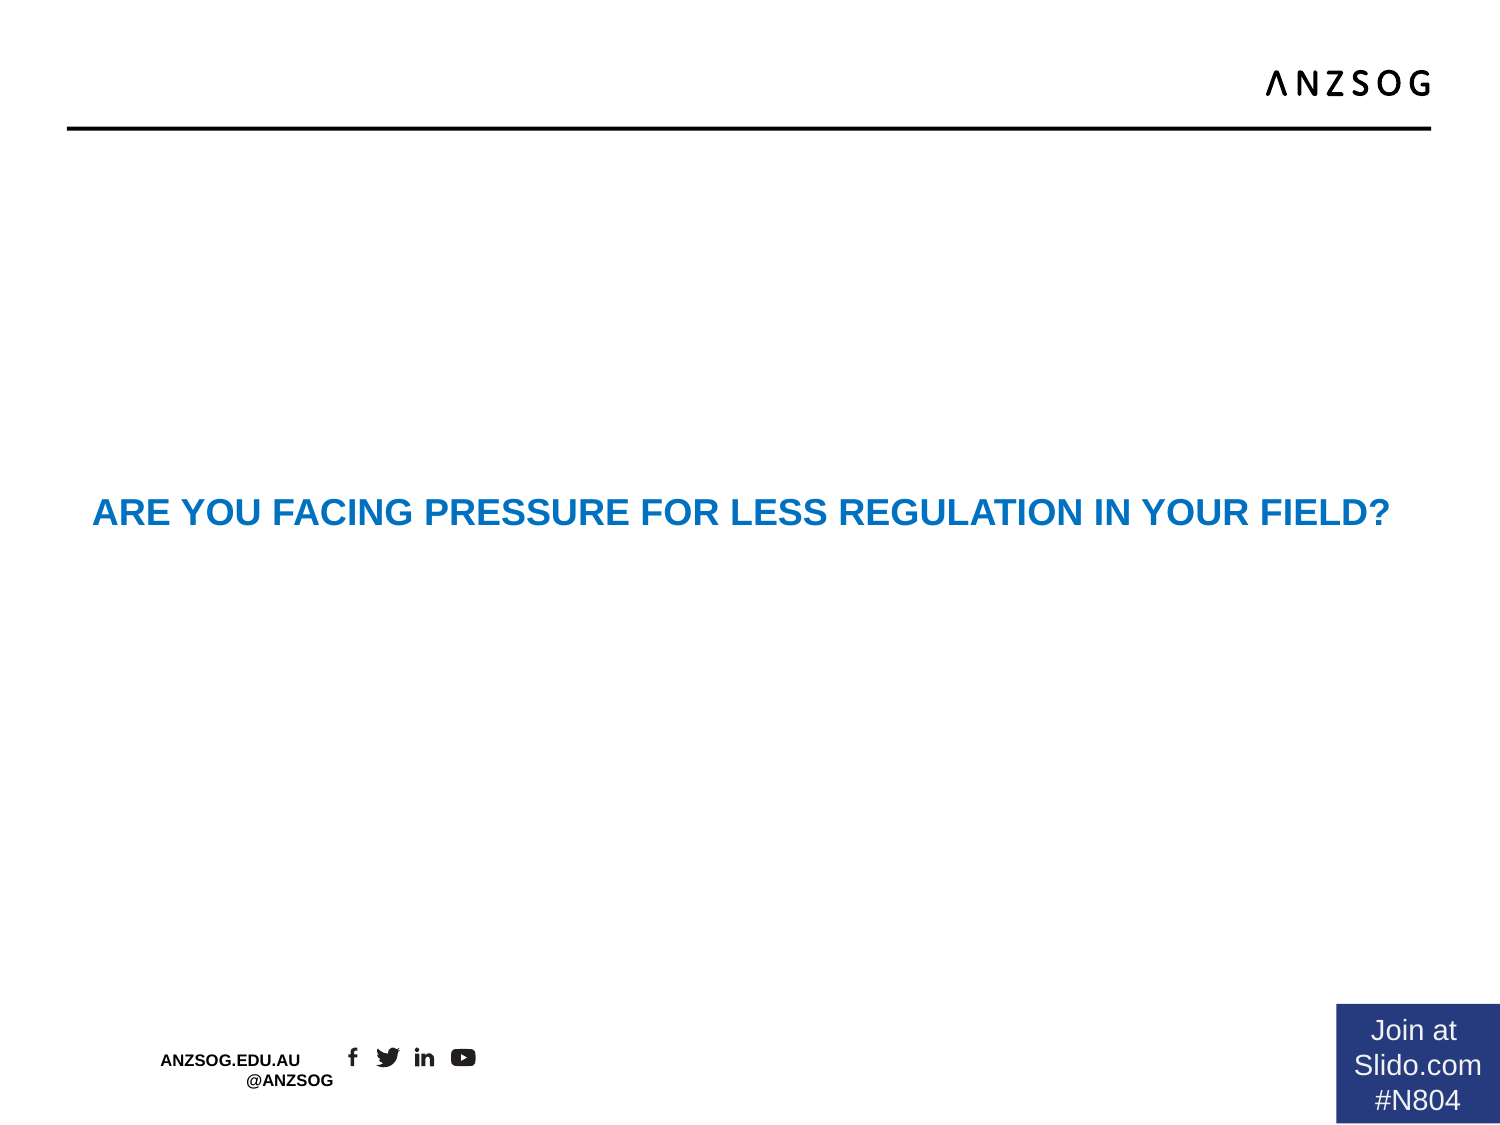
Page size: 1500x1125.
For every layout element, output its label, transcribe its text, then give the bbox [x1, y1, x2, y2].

list ARE YOU FACING PRESSURE FOR LESS REGULATION IN YOUR FIELD? [53, 307, 1431, 971]
text_box Join at Slido.com #N804 [1336, 1003, 1500, 1124]
